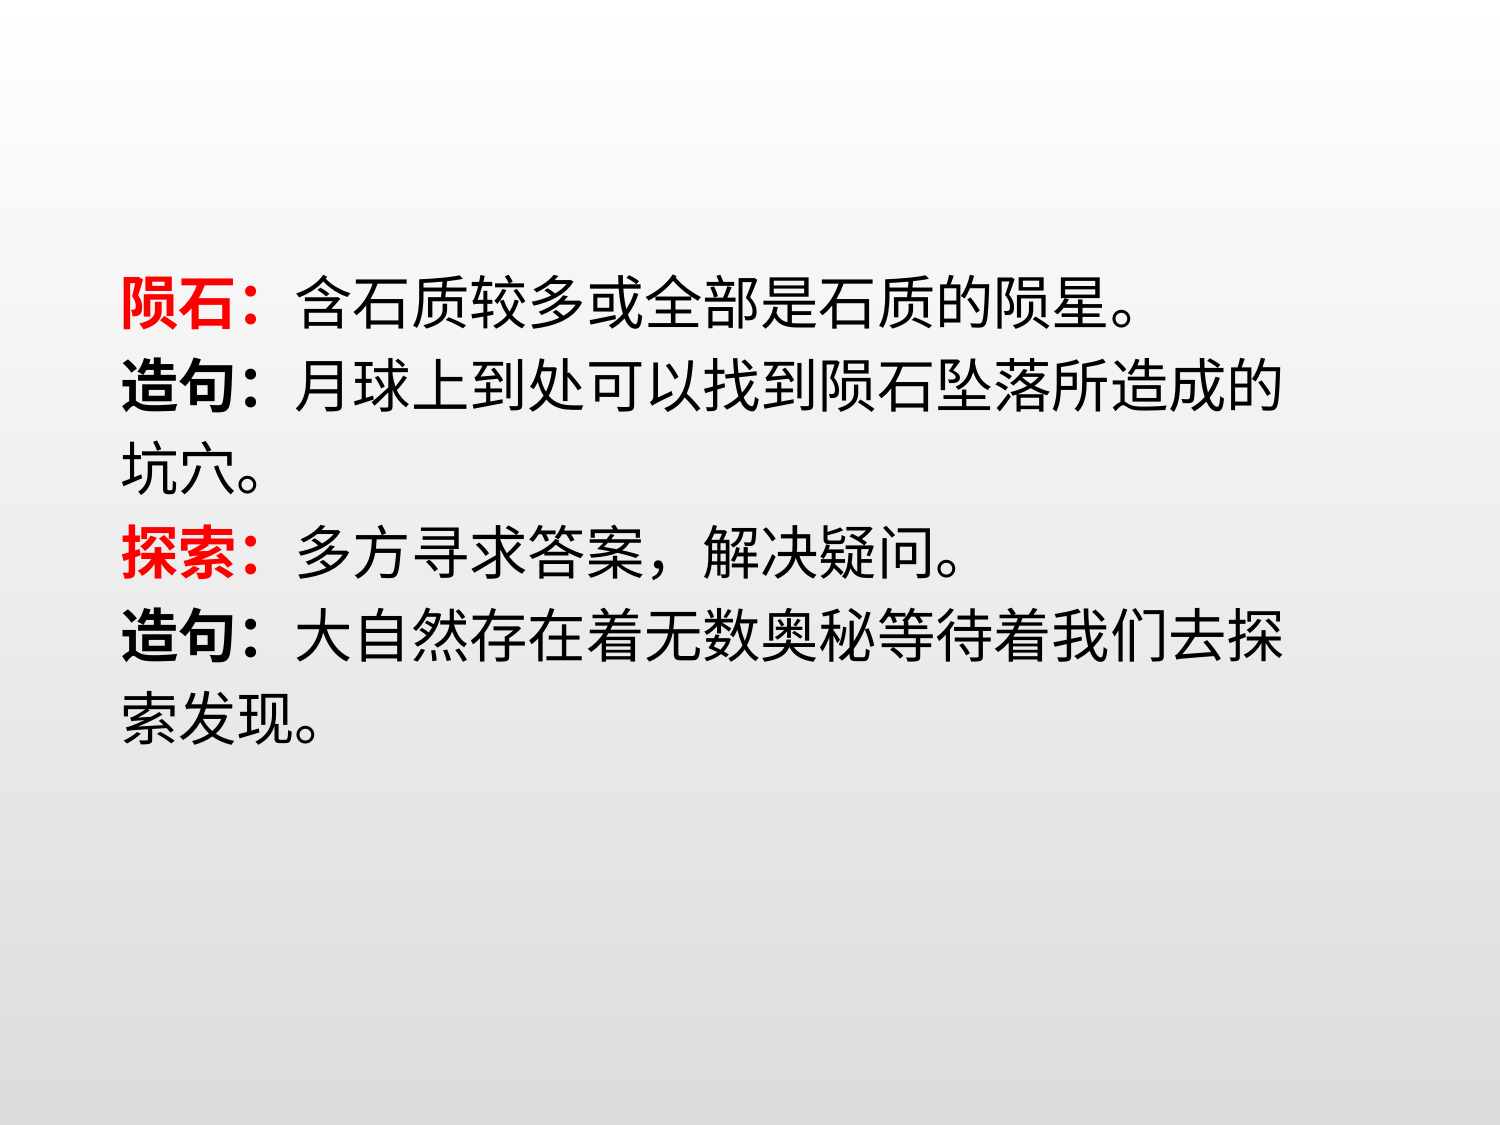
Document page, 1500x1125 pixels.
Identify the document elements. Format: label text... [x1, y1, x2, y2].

text_box 陨石：含石质较多或全部是石质的陨星。 造句：月球上到处可以找到陨石坠落所造成的坑穴。 探索：多方寻求答案，解决疑问。 造句：大自然存在着无数奥秘等待着我们去探索发现。 [105, 245, 1331, 830]
